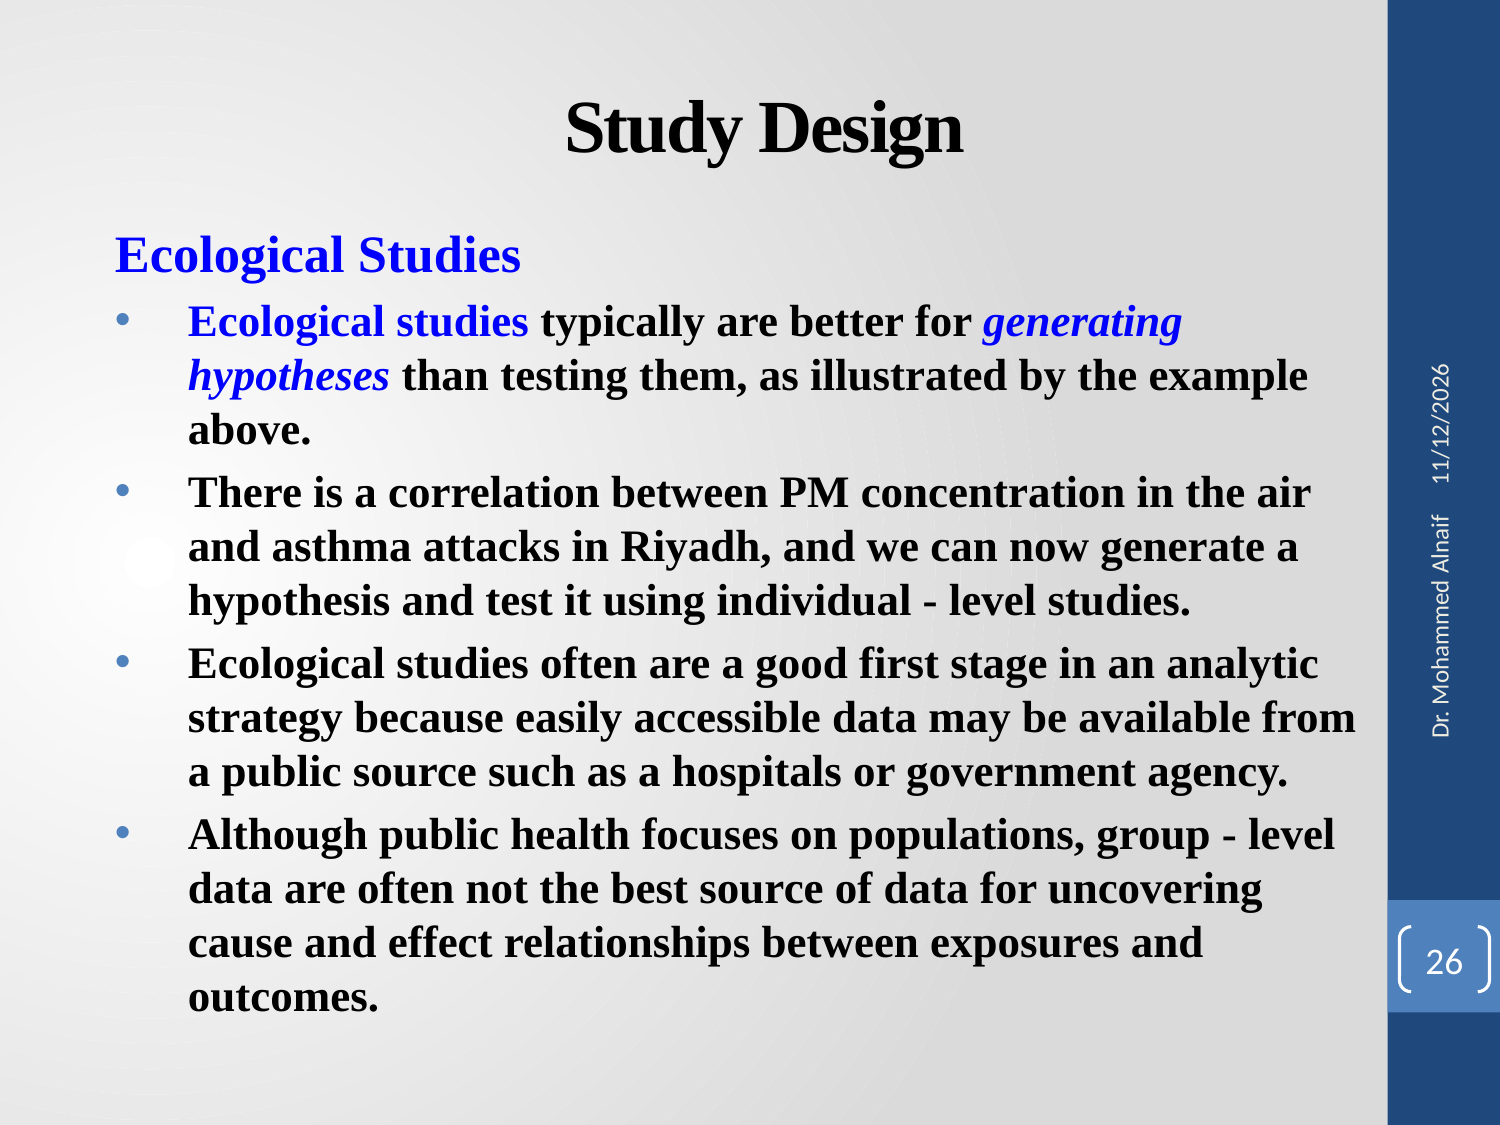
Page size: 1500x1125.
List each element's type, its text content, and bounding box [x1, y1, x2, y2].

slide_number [1408, 100, 1469, 500]
slide_number 26 [1397, 925, 1492, 994]
footer Dr. Mohammed Alnaif [1408, 500, 1469, 889]
title Study Design [112, 66, 1388, 175]
subtitle Ecological Studies Ecological studies typically are better for generating hypotheses than testing them, as illustrated by the example above. There is a correlation between PM concentration in the air and asthma attacks in Riyadh, and we can now generate a hypothesis and test it using individual - level studies. Ecological studies often are a good first stage in an analytic strategy because easily accessible data may be available from a public source such as a hospitals or government agency. Although public health focuses on populations, group - level data are often not the best source of data for uncovering cause and effect relationships between exposures and outcomes. [99, 212, 1375, 1038]
